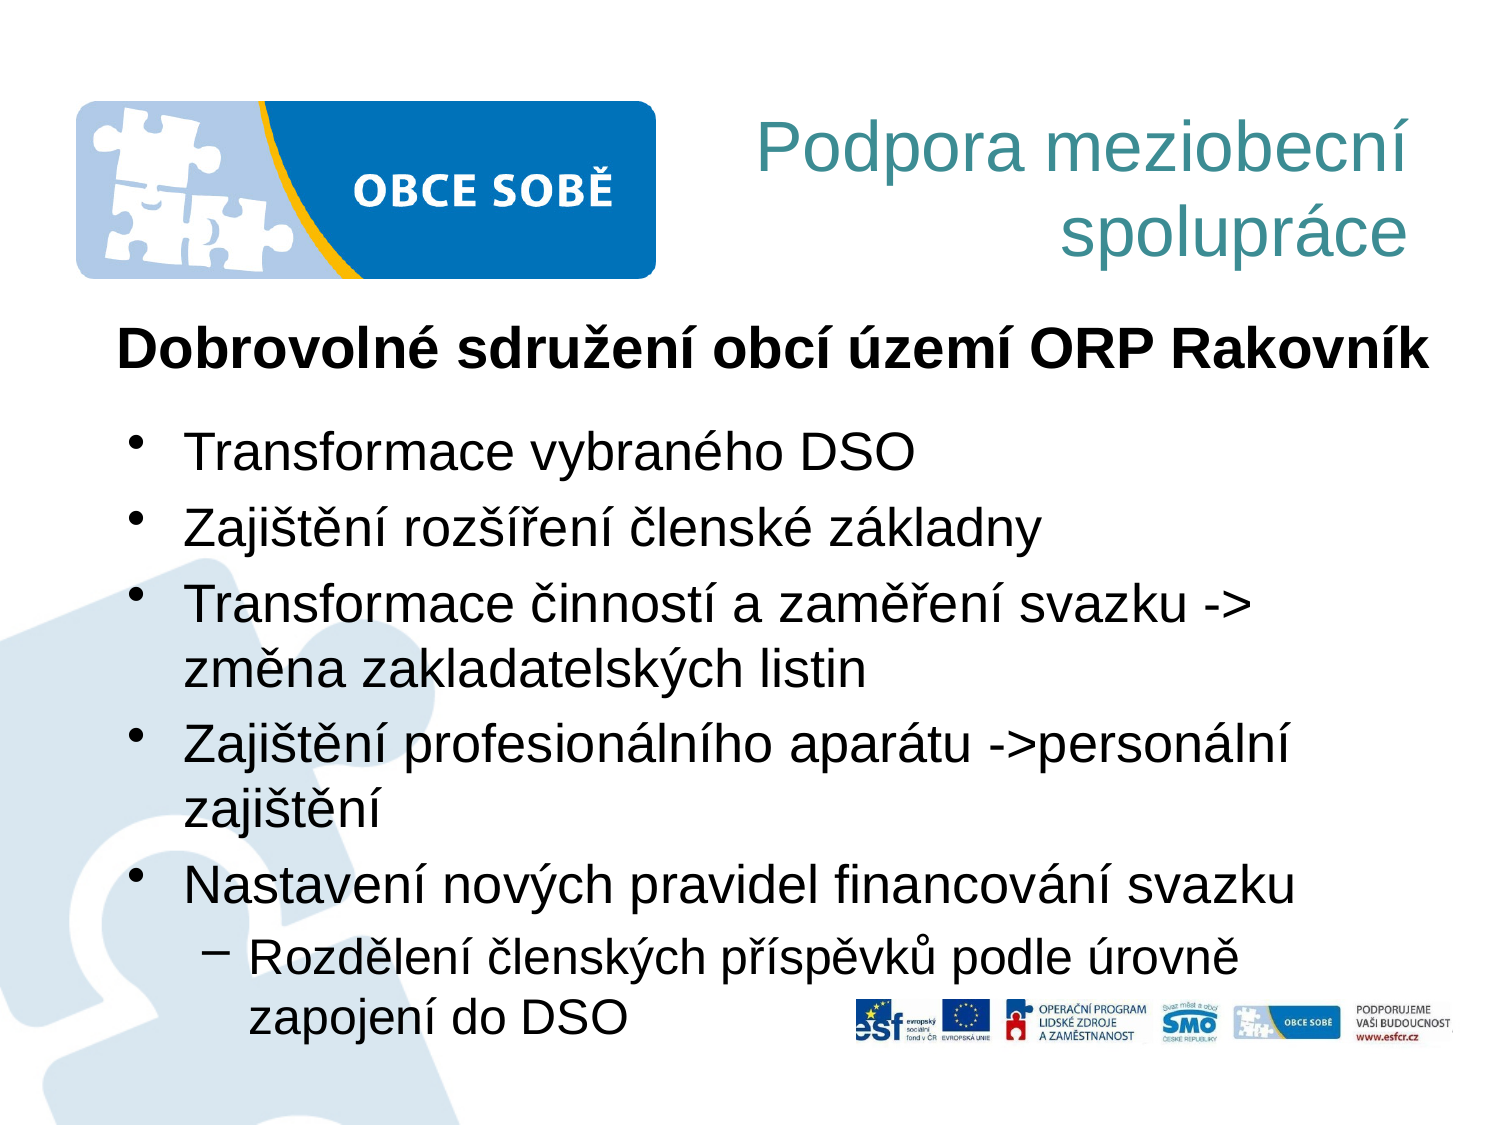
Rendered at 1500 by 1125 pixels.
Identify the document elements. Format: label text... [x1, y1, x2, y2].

text_box Dobrovolné sdružení obcí území ORP Rakovník [76, 302, 1471, 409]
text_box Podpora meziobecní spolupráce [702, 91, 1425, 279]
picture [0, 0, 1500, 1125]
list Transformace vybraného DSO Zajištění rozšíření členské základny Transformace činností a zaměření svazku -> změna zakladatelských listin Zajištění profesionálního aparátu ->personální zajištění Nastavení nových pravidel financování svazku Rozdělení členských příspěvků podle úrovně zapojení do DSO [112, 409, 1425, 970]
